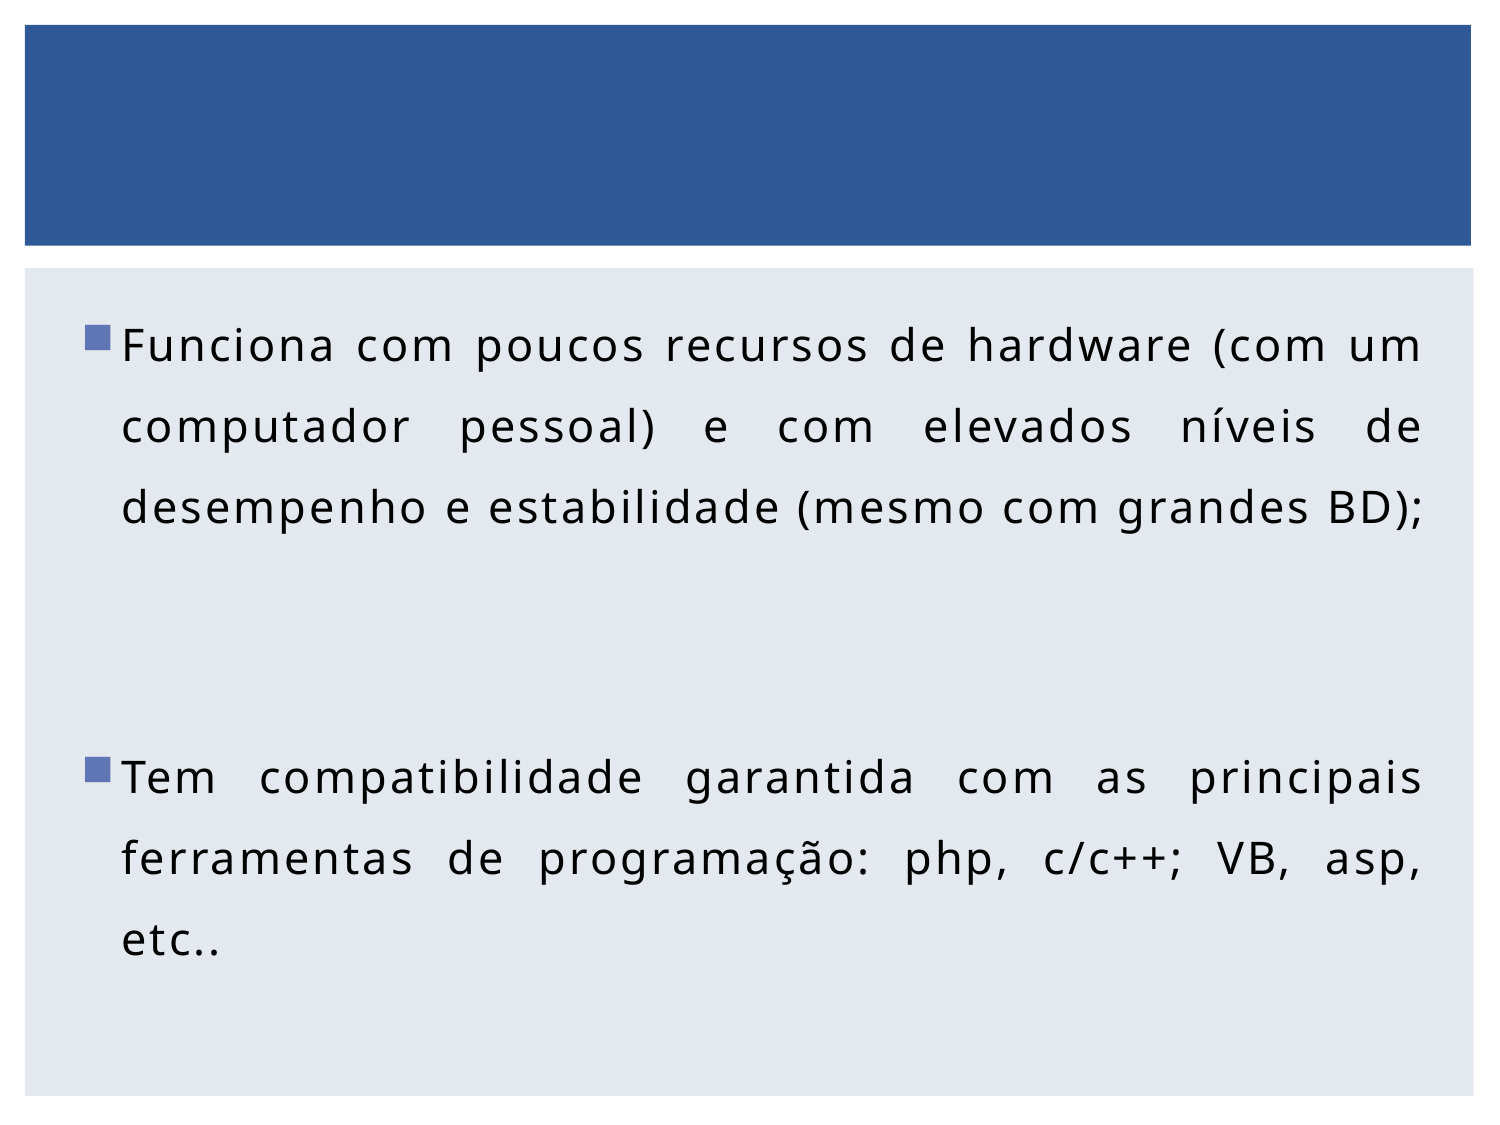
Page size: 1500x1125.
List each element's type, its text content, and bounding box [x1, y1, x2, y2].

list Funciona com poucos recursos de hardware (com um computador pessoal) e com elevados níveis de desempenho e estabilidade (mesmo com grandes BD); Tem compatibilidade garantida com as principais ferramentas de programação: php, c/c++; VB, asp, etc.. [62, 281, 1442, 1038]
